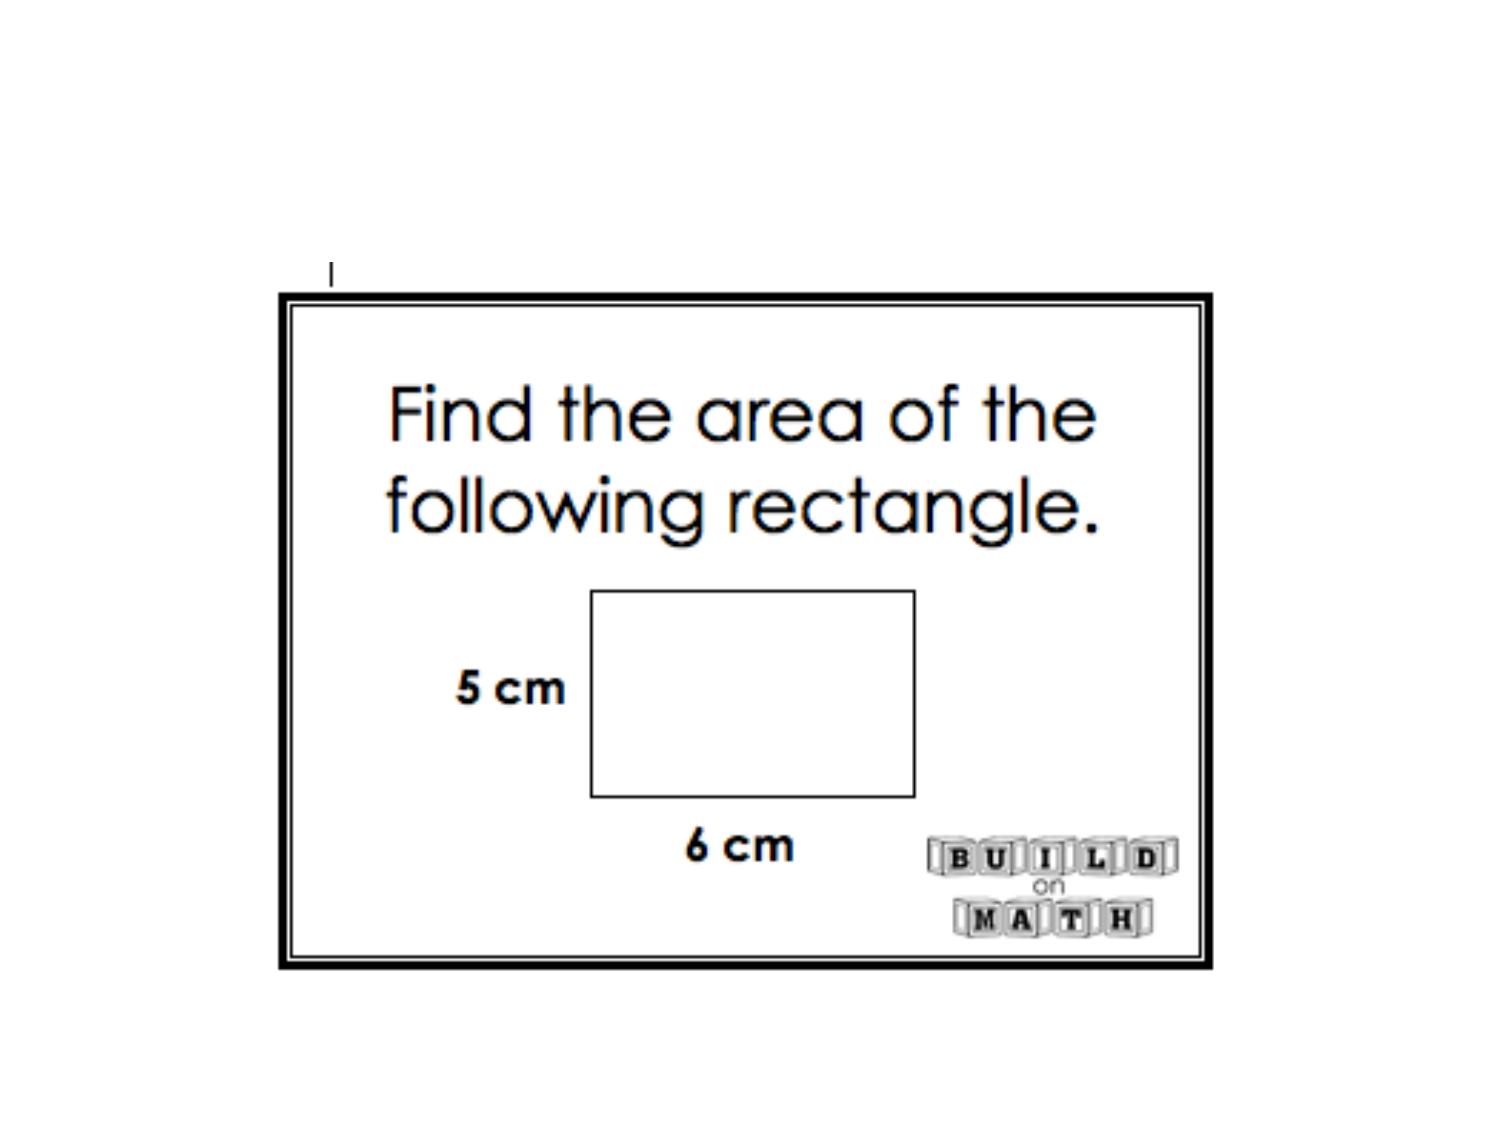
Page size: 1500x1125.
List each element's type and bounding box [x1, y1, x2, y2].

list [74, 262, 1426, 1006]
